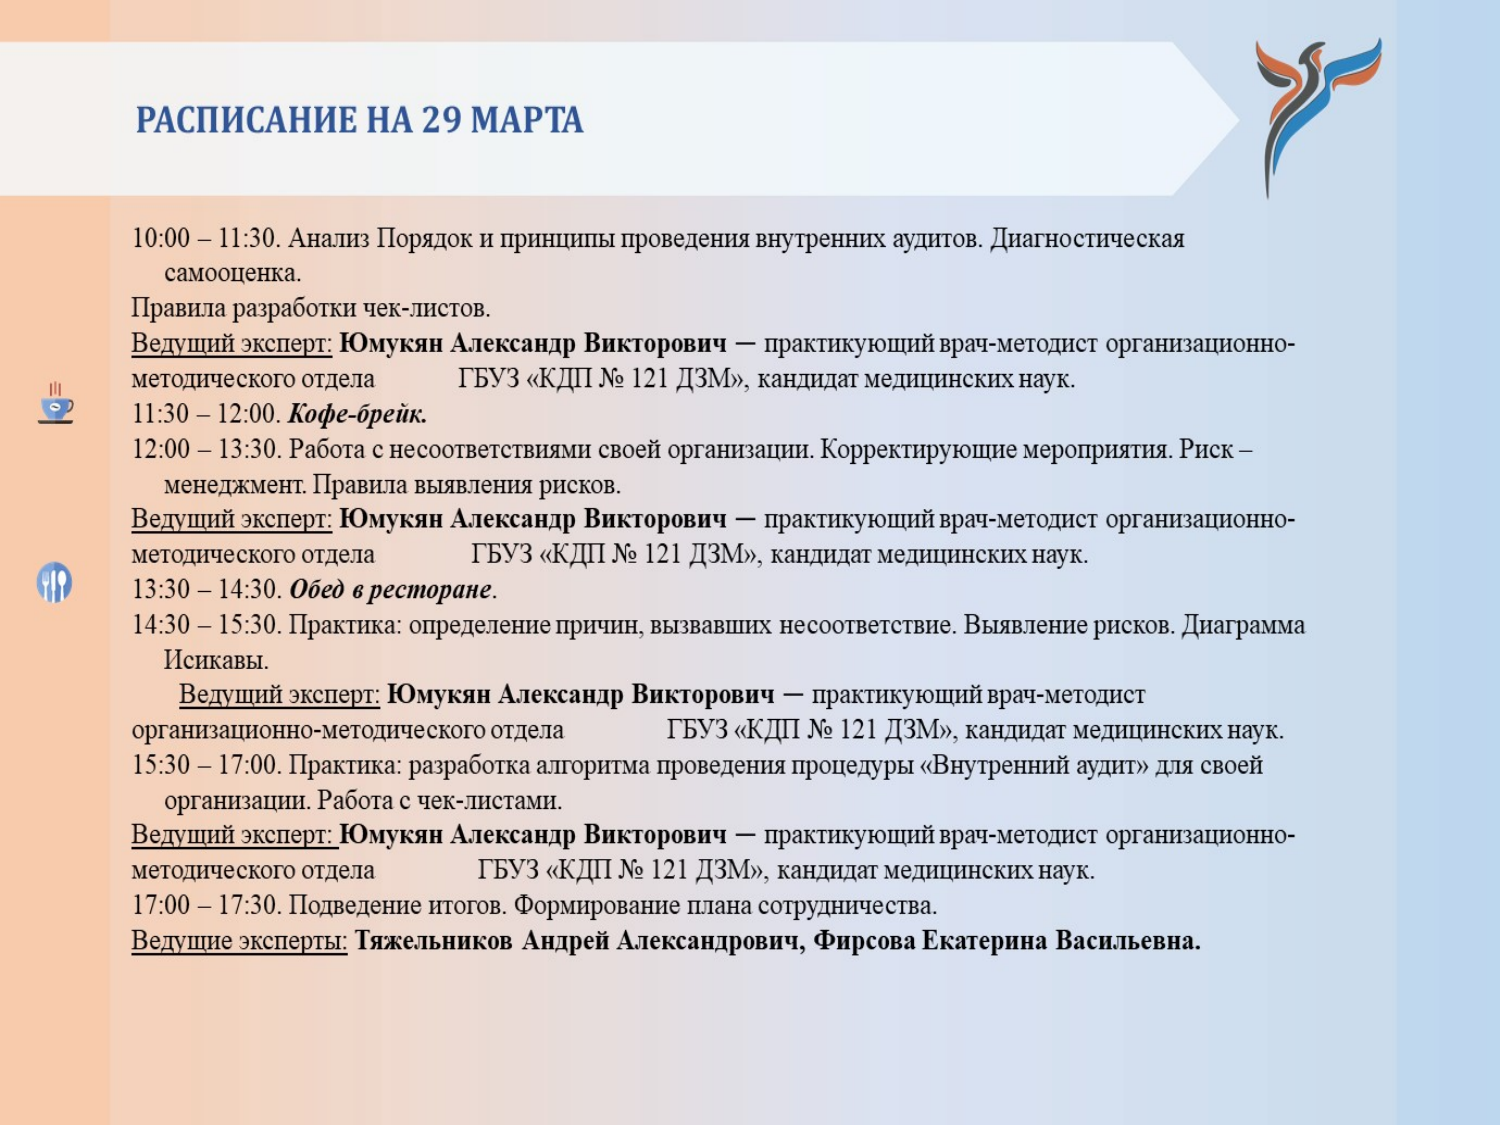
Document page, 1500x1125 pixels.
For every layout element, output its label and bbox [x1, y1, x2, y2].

list [0, 0, 1500, 1125]
